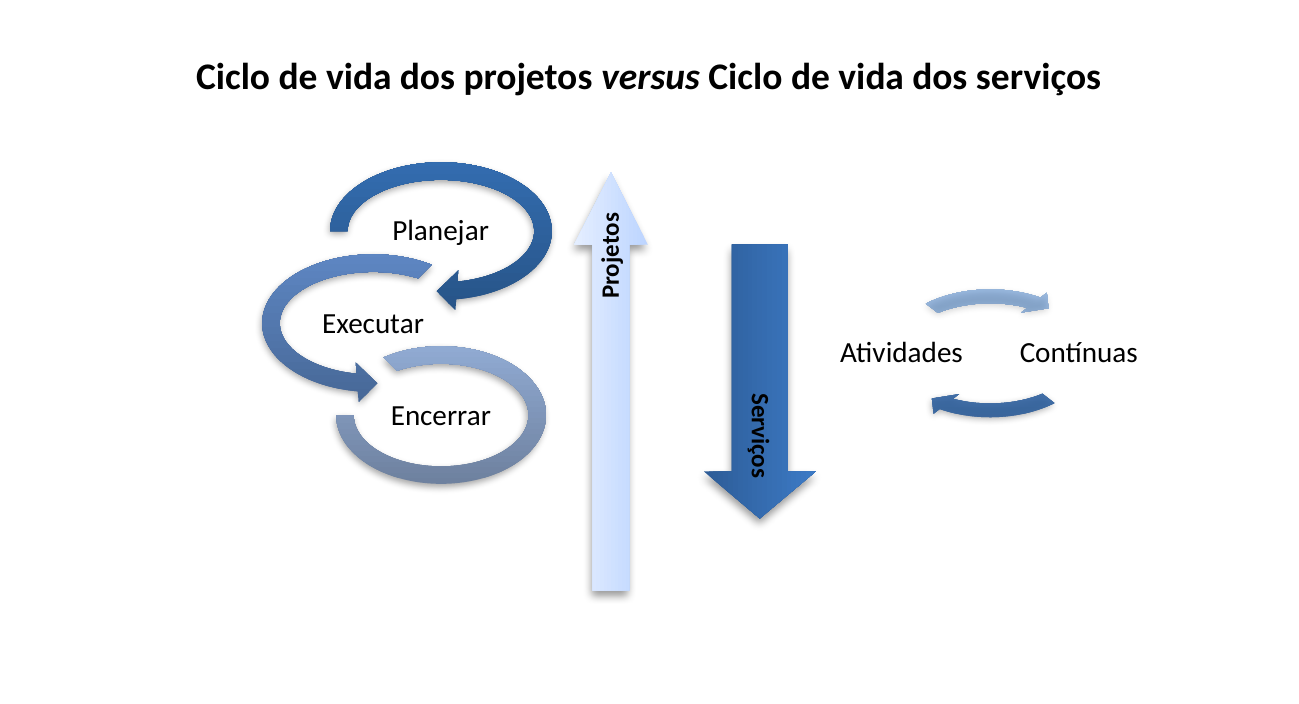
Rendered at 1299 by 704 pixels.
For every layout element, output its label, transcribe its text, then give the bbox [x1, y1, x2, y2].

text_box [250, 150, 1148, 519]
text_box Ciclo de vida dos projetos versus Ciclo de vida dos serviços [0, 44, 1299, 106]
